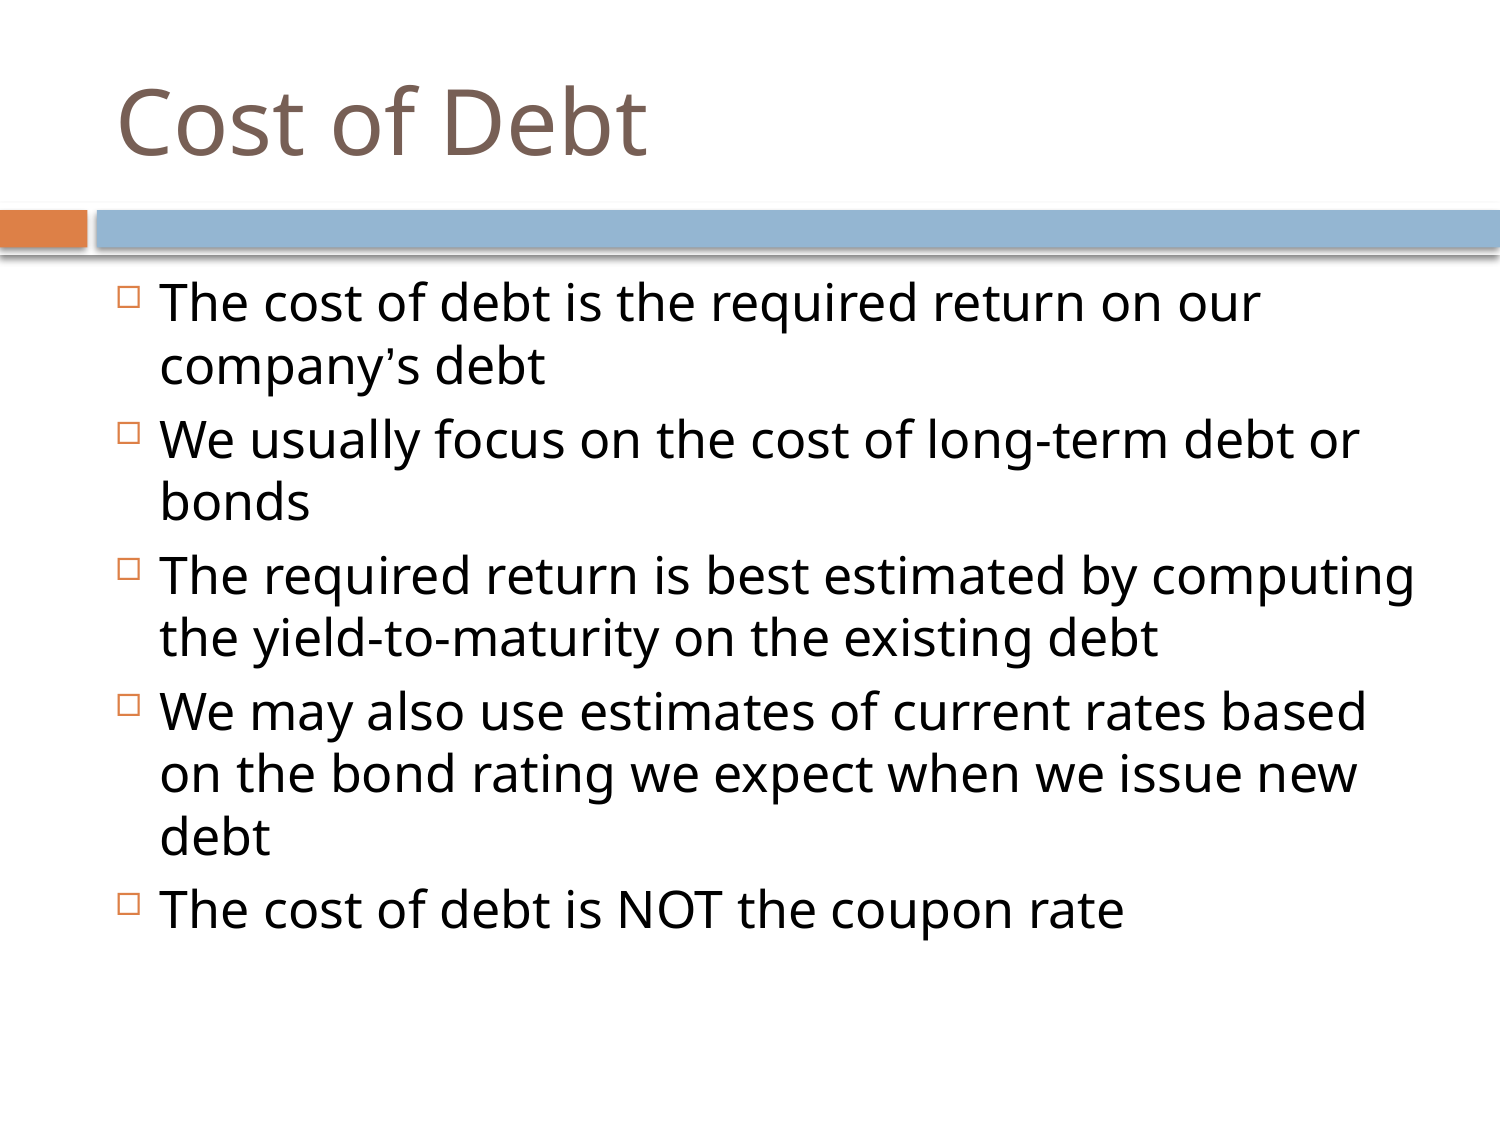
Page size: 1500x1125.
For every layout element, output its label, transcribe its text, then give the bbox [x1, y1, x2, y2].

list The cost of debt is the required return on our company’s debt We usually focus on the cost of long-term debt or bonds The required return is best estimated by computing the yield-to-maturity on the existing debt We may also use estimates of current rates based on the bond rating we expect when we issue new debt The cost of debt is NOT the coupon rate [100, 262, 1438, 1000]
title Cost of Debt [100, 37, 1438, 200]
